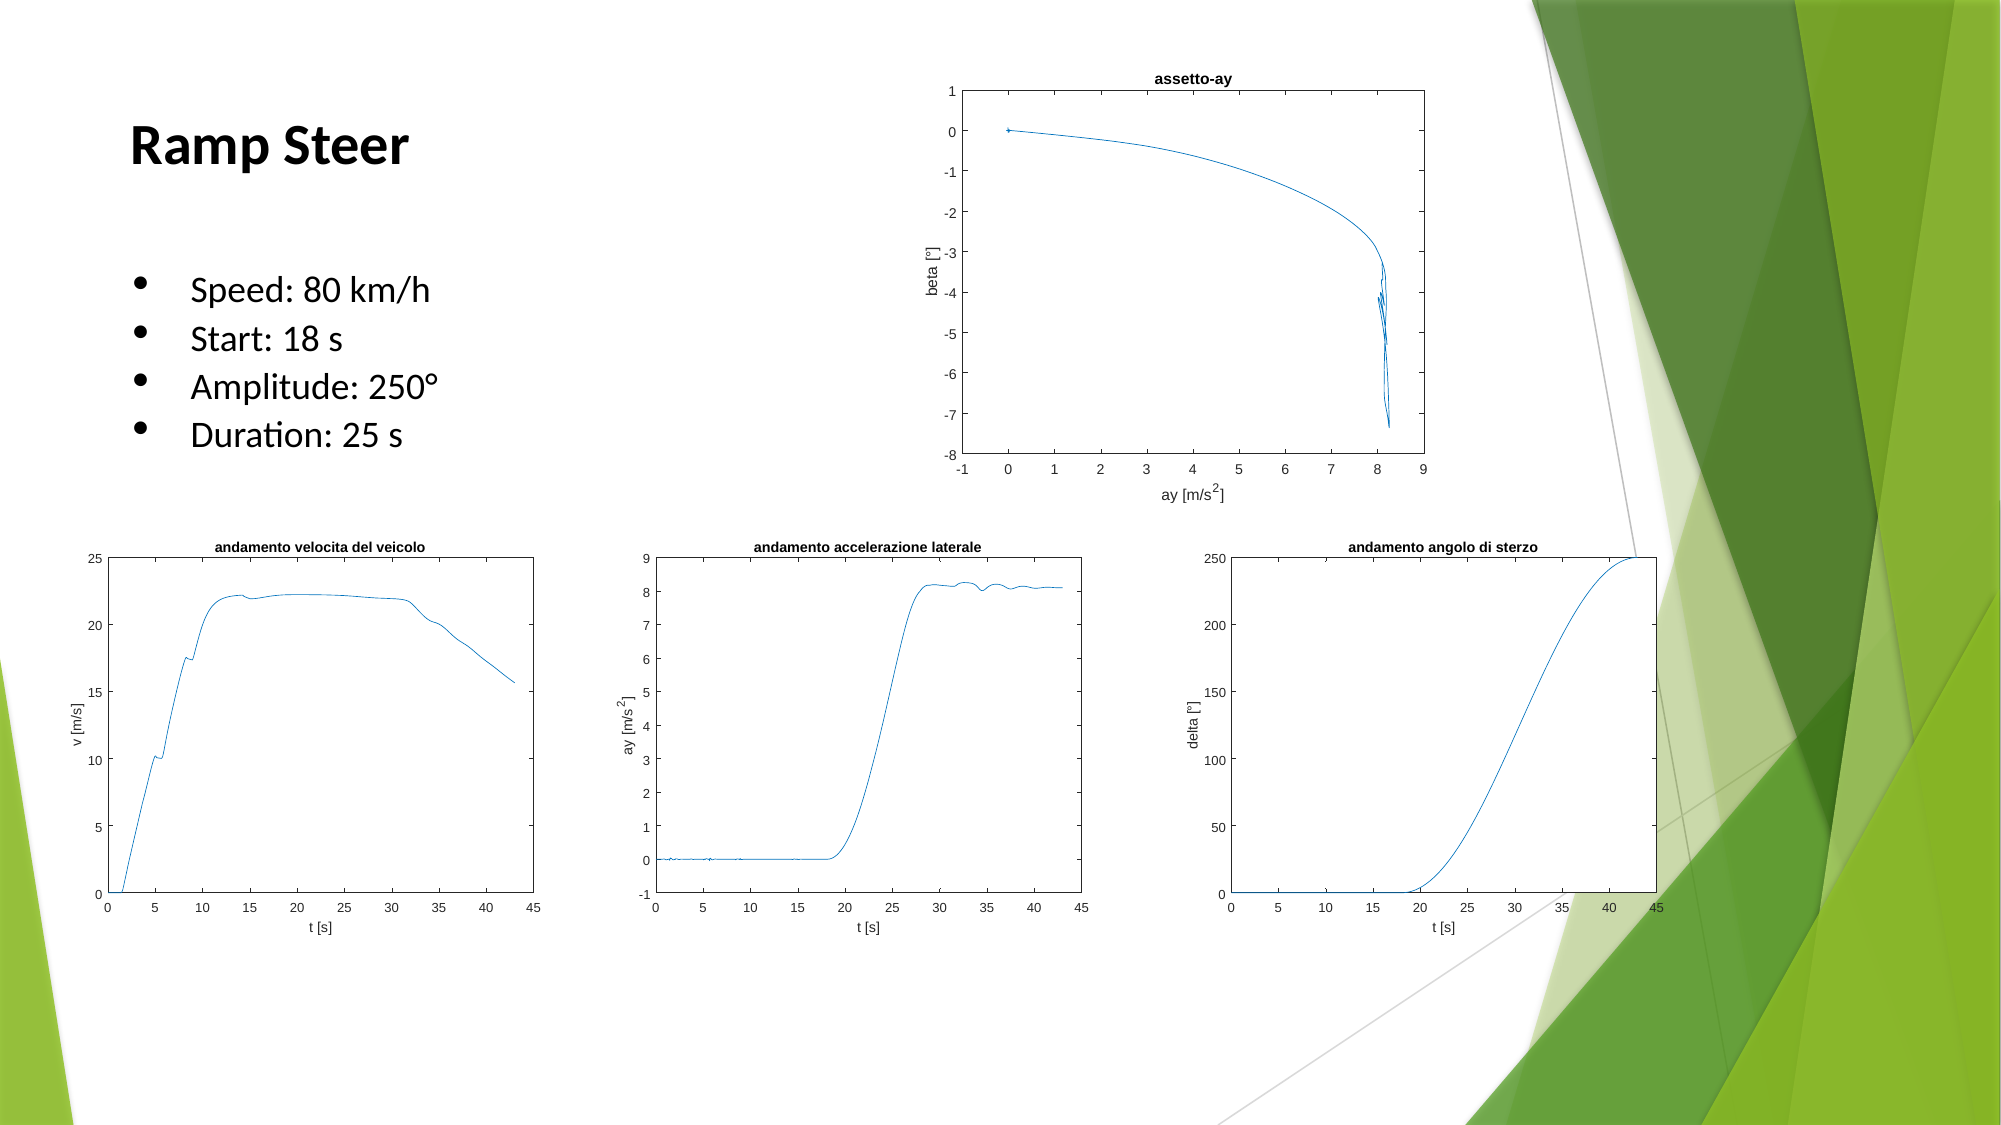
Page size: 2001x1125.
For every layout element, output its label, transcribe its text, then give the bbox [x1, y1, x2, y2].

text_box Speed: 80 km/h Start: 18 s Amplitude: 250° Duration: 25 s [119, 254, 585, 524]
picture [1159, 526, 1709, 938]
text_box Ramp Steer [115, 98, 879, 184]
picture [884, 56, 1480, 503]
picture [36, 526, 1134, 938]
